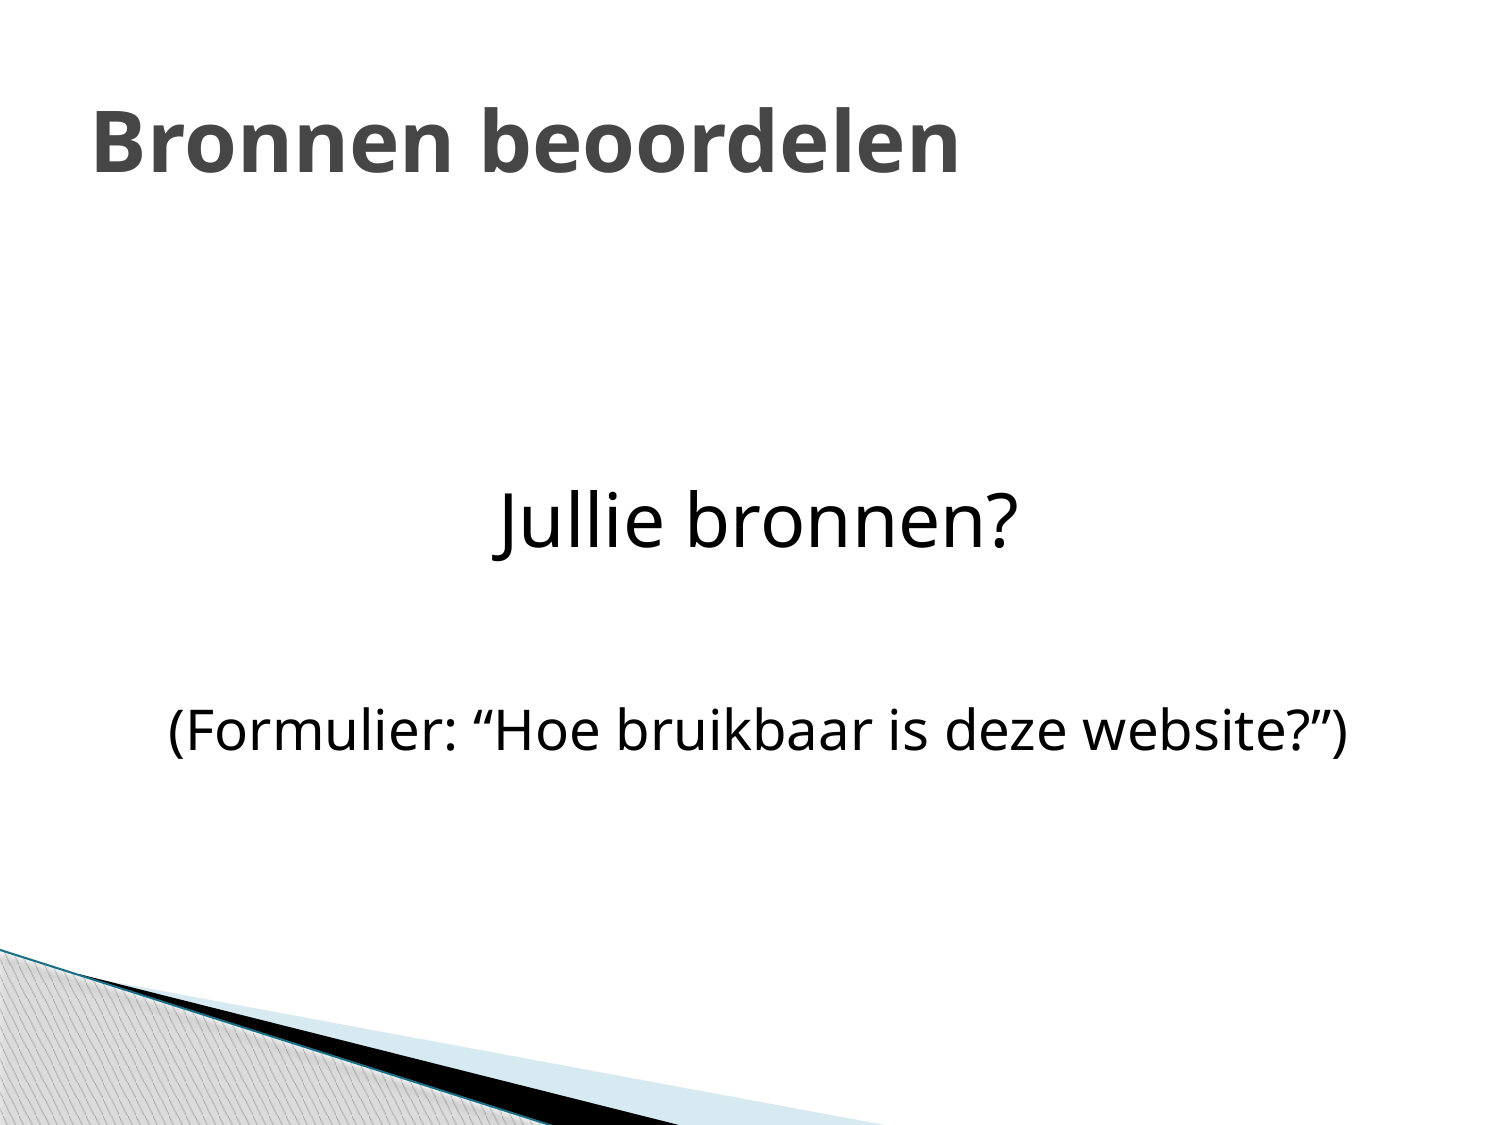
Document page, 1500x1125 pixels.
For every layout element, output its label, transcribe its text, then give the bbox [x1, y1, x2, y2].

list Jullie bronnen? (Formulier: “Hoe bruikbaar is deze website?”) [75, 243, 1425, 986]
title Bronnen beoordelen [75, 45, 1425, 233]
